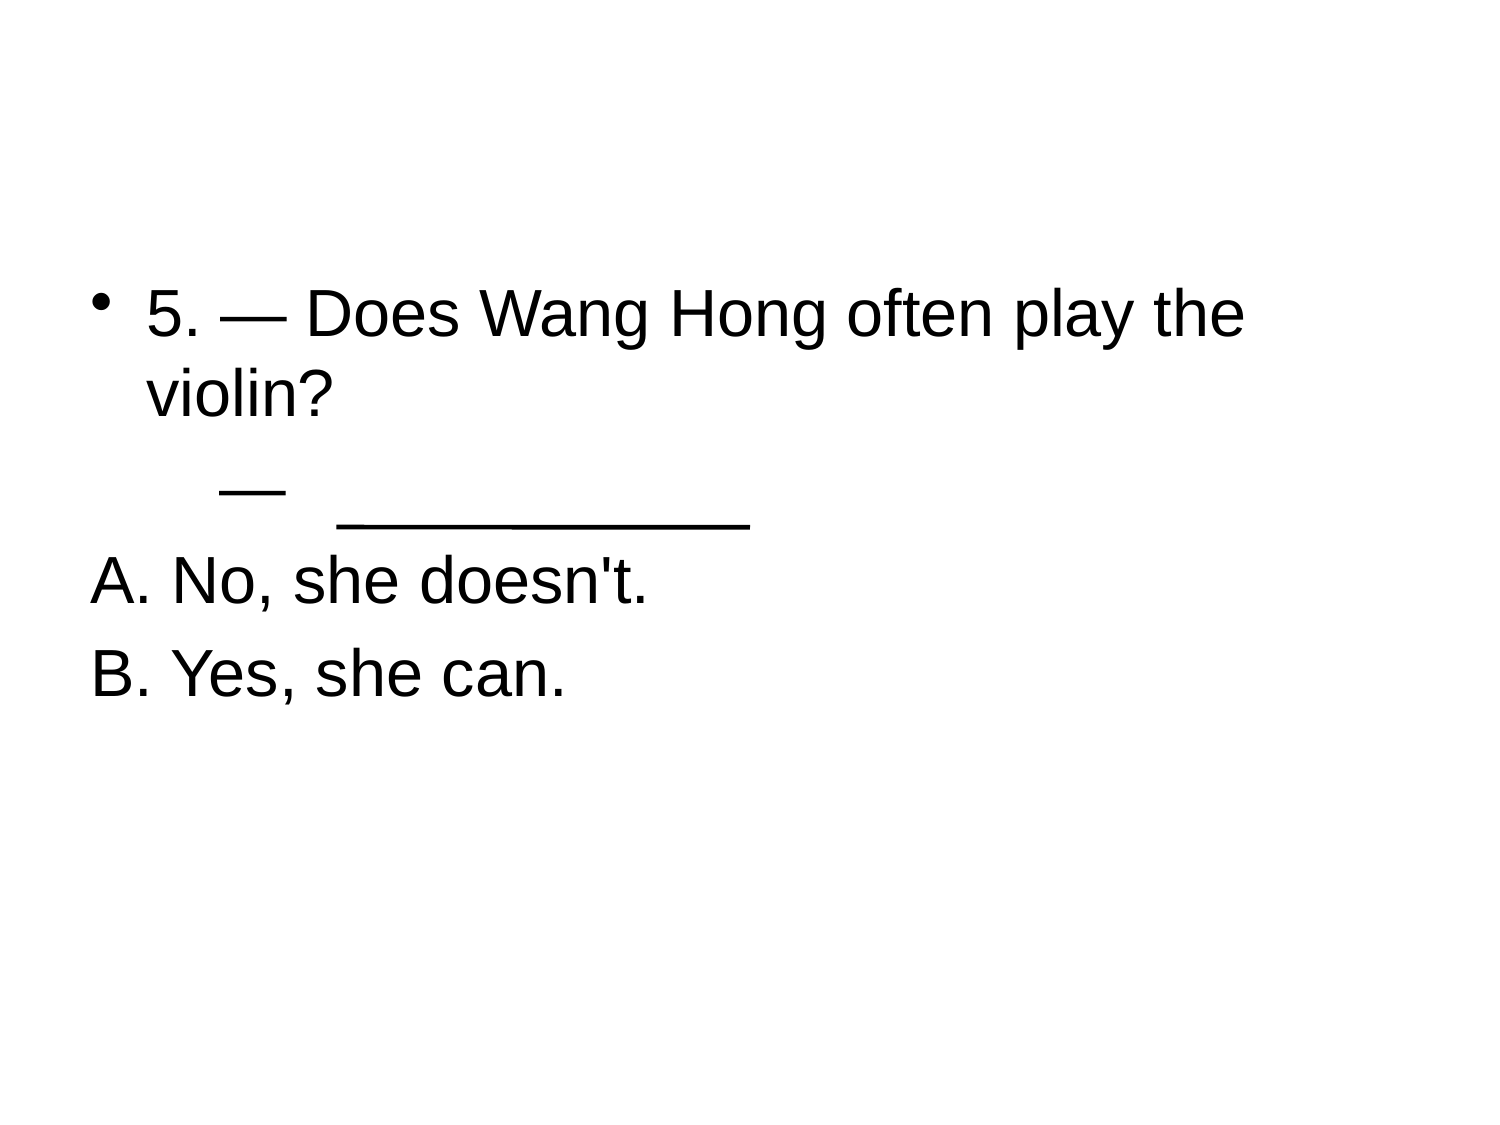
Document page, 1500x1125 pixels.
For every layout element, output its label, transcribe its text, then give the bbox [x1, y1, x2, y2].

list 5. — Does Wang Hong often play the violin? — A. No, she doesn't. B. Yes, she can. [74, 262, 1426, 1006]
